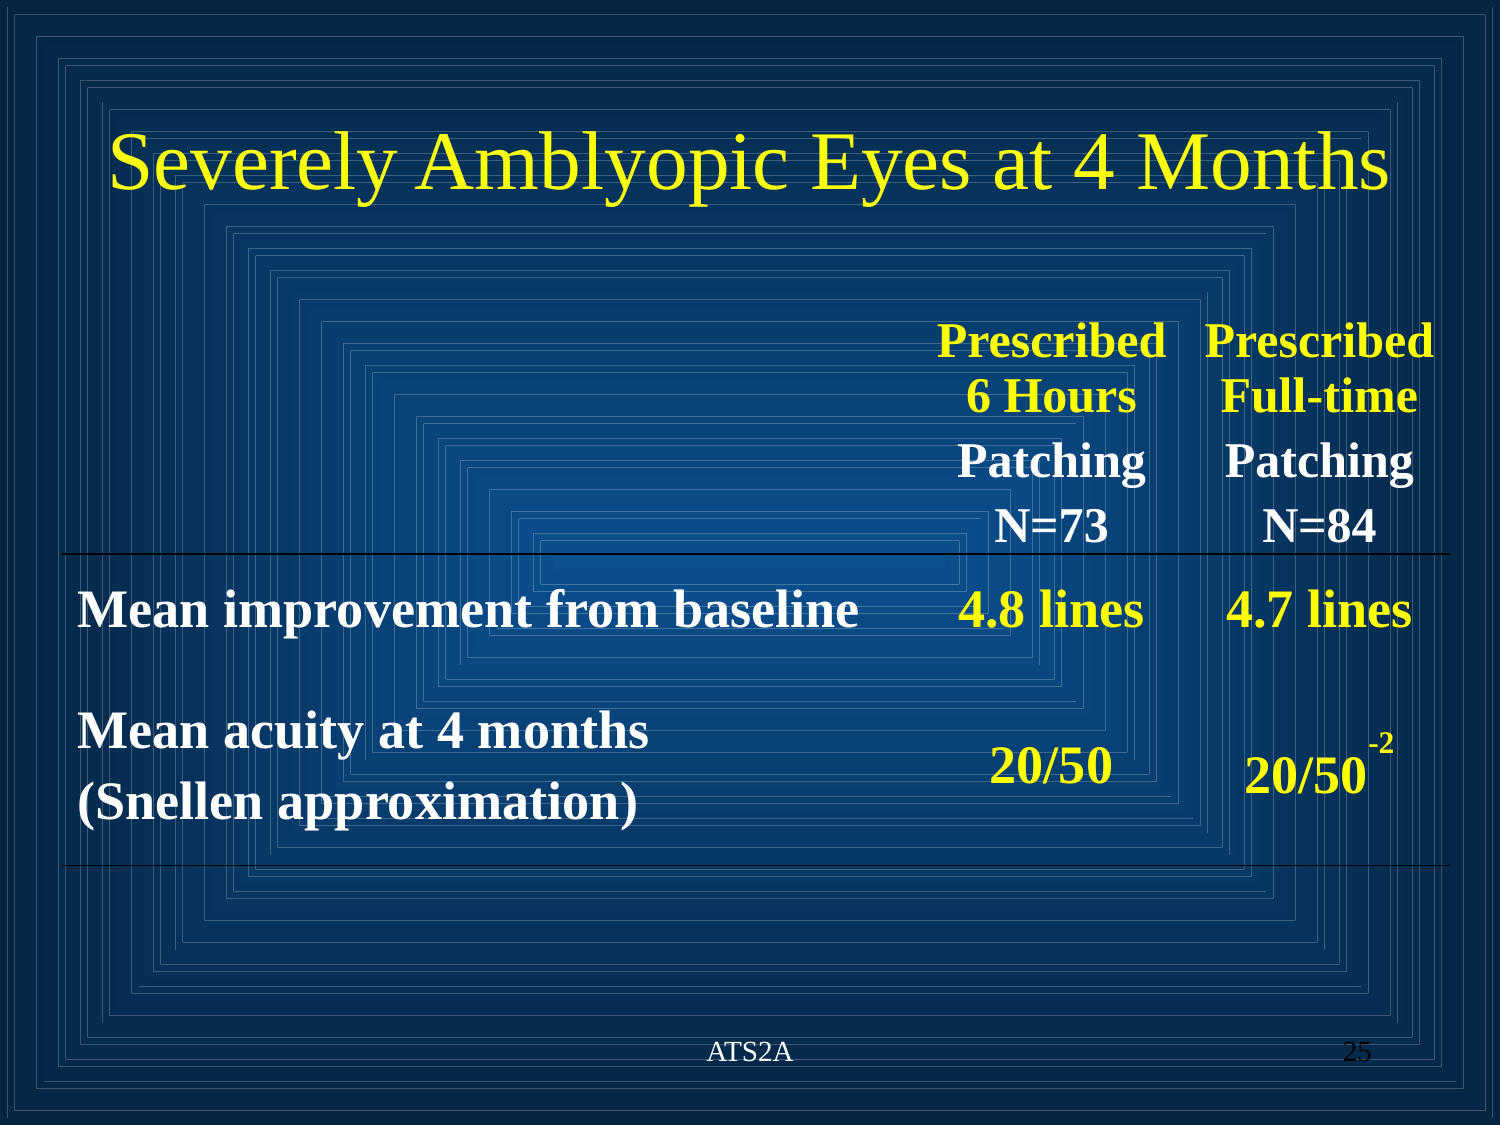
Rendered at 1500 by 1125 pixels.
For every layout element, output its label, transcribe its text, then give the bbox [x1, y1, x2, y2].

table_cell Mean acuity at 4 months (Snellen approximation) [62, 666, 914, 865]
table_cell 20/50 [914, 666, 1189, 865]
table_cell 20/50-2 [1189, 666, 1450, 865]
table_cell 4.8 lines [914, 555, 1189, 666]
text_box Severely Amblyopic Eyes at 4 Months [0, 49, 1500, 263]
table_header [62, 313, 914, 553]
table_header Prescribed Full-time Patching N=84 [1189, 313, 1450, 553]
footer ATS2A [512, 1024, 988, 1101]
slide_number 25 [1074, 1024, 1388, 1101]
table_cell 4.7 lines [1189, 555, 1450, 666]
table_cell Mean improvement from baseline [62, 555, 914, 666]
table_header Prescribed6 Hours Patching N=73 [914, 313, 1189, 553]
